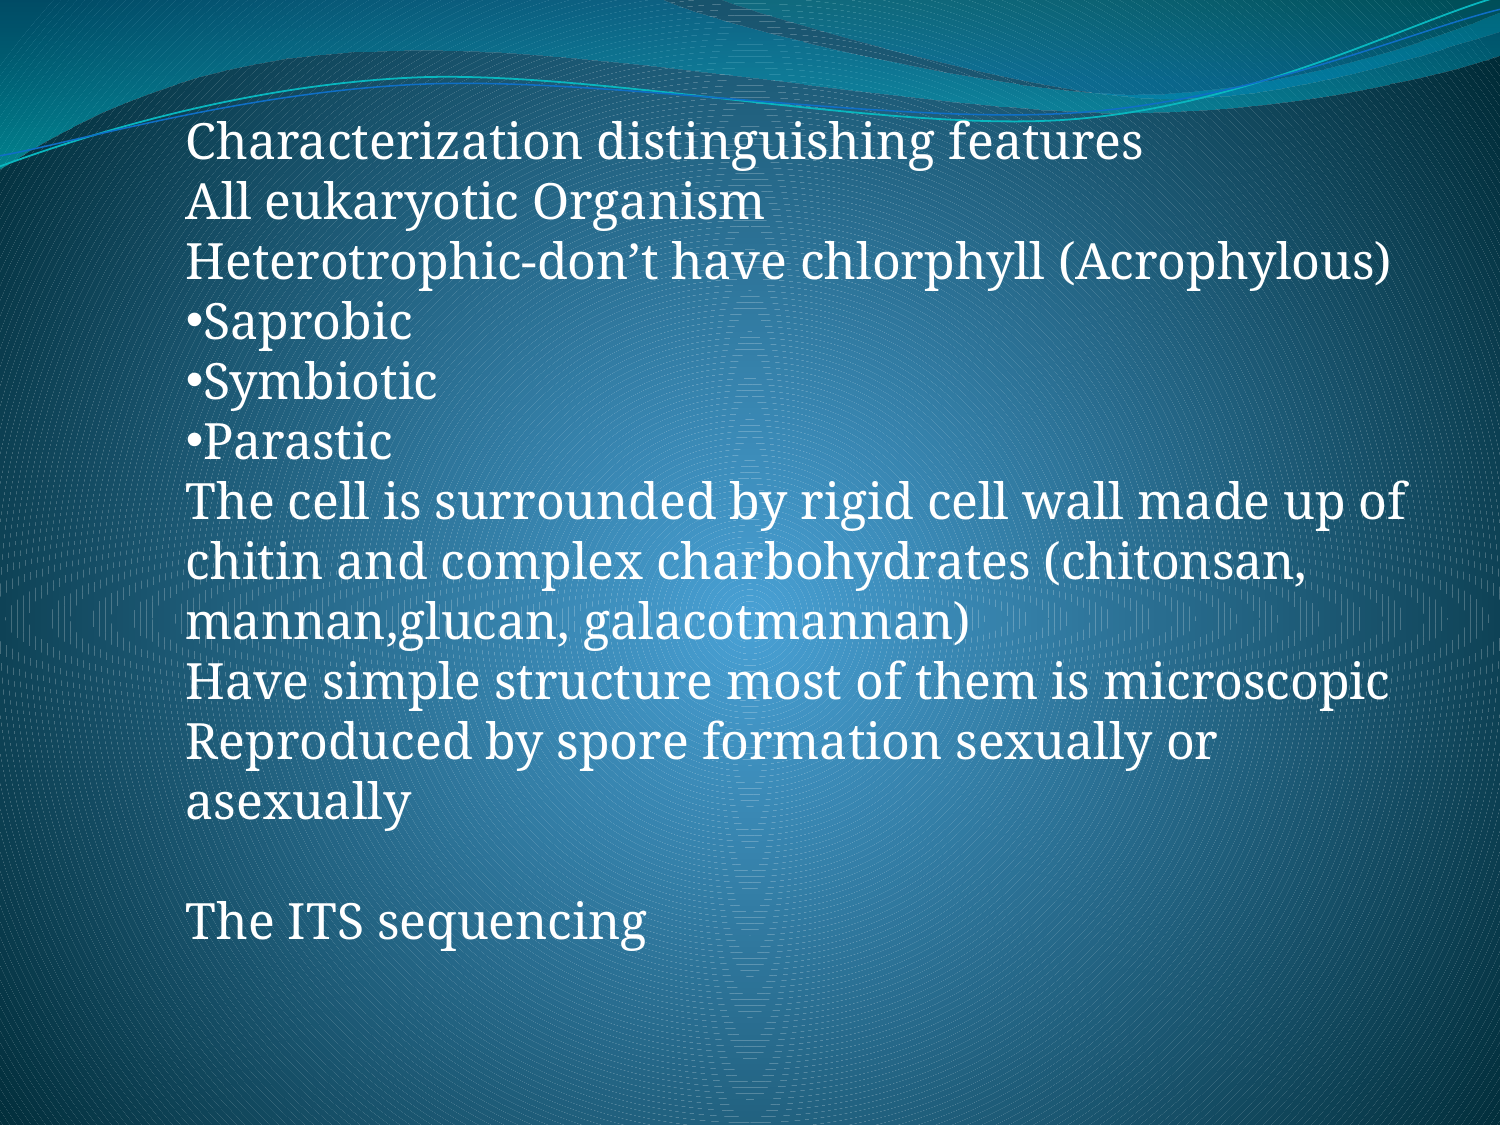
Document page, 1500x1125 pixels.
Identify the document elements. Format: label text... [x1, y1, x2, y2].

text_box Characterization distinguishing features All eukaryotic Organism Heterotrophic-don’t have chlorphyll (Acrophylous) Saprobic Symbiotic Parastic The cell is surrounded by rigid cell wall made up of chitin and complex charbohydrates (chitonsan, mannan,glucan, galacotmannan) Have simple structure most of them is microscopic Reproduced by spore formation sexually or asexually The ITS sequencing [171, 101, 1447, 957]
